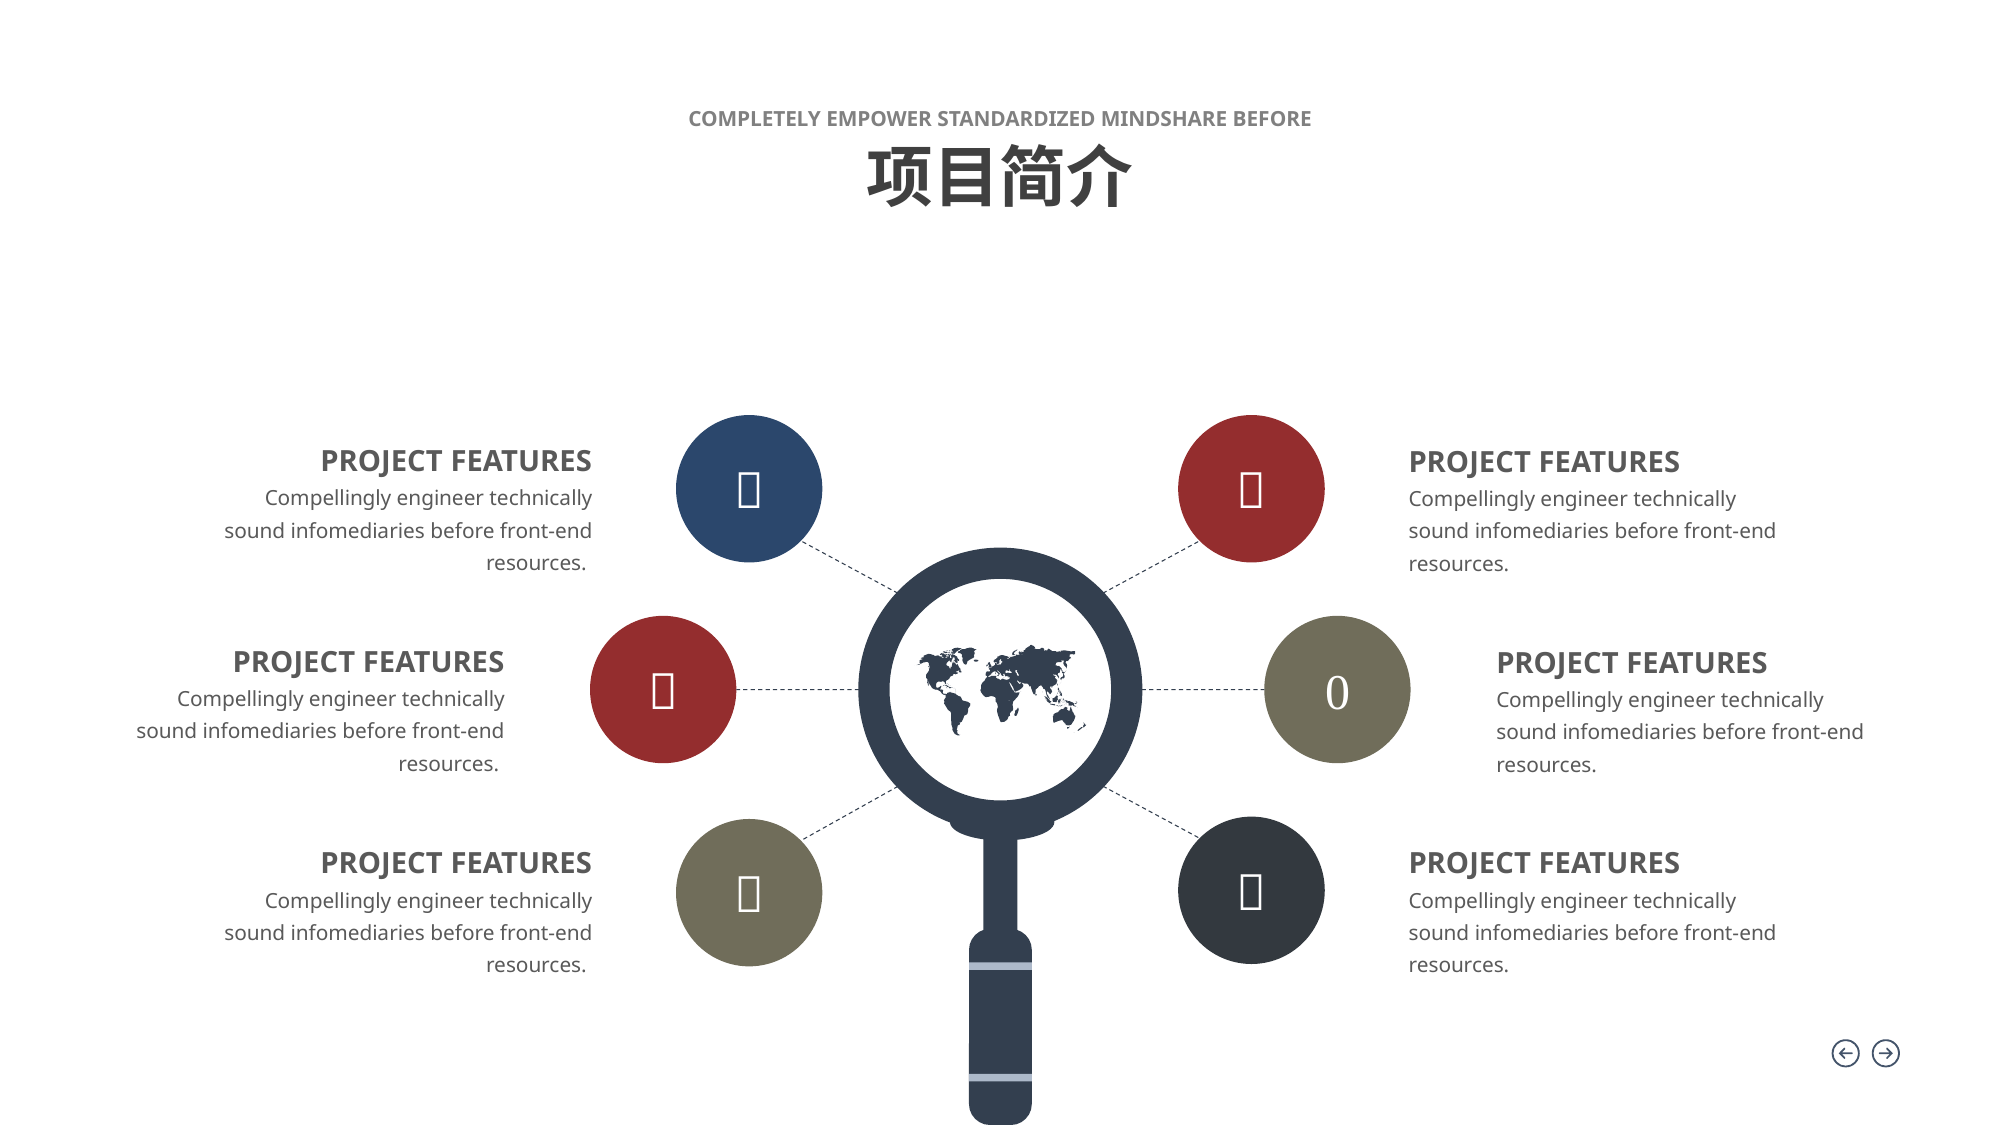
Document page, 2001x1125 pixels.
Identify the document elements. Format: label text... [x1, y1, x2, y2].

text_box  [588, 614, 738, 765]
text_box  [674, 817, 824, 968]
text_box [1831, 1039, 1860, 1068]
text_box  [1177, 815, 1326, 966]
text_box PROJECT FEATURES Compellingly engineer technically sound infomediaries before front-end resources. [109, 625, 520, 783]
text_box  [674, 414, 824, 564]
text_box PROJECT FEATURES Compellingly engineer technically sound infomediaries before front-end resources. [1481, 626, 1891, 784]
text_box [914, 643, 1087, 736]
text_box PROJECT FEATURES Compellingly engineer technically sound infomediaries before front-end resources. [197, 827, 607, 985]
text_box  [1263, 614, 1412, 765]
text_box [800, 779, 911, 841]
text_box COMPLETELY EMPOWER STANDARDIZED MINDSHARE BEFORE [673, 97, 1327, 138]
text_box PROJECT FEATURES Compellingly engineer technically sound infomediaries before front-end resources. [197, 424, 607, 583]
text_box 项目简介 [851, 138, 1149, 223]
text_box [873, 563, 1127, 1125]
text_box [800, 540, 911, 601]
text_box [1871, 1039, 1900, 1068]
text_box  [1177, 414, 1326, 564]
text_box PROJECT FEATURES Compellingly engineer technically sound infomediaries before front-end resources. [1393, 827, 1803, 985]
text_box PROJECT FEATURES Compellingly engineer technically sound infomediaries before front-end resources. [1393, 425, 1803, 583]
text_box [1089, 779, 1200, 839]
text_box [1089, 540, 1200, 601]
